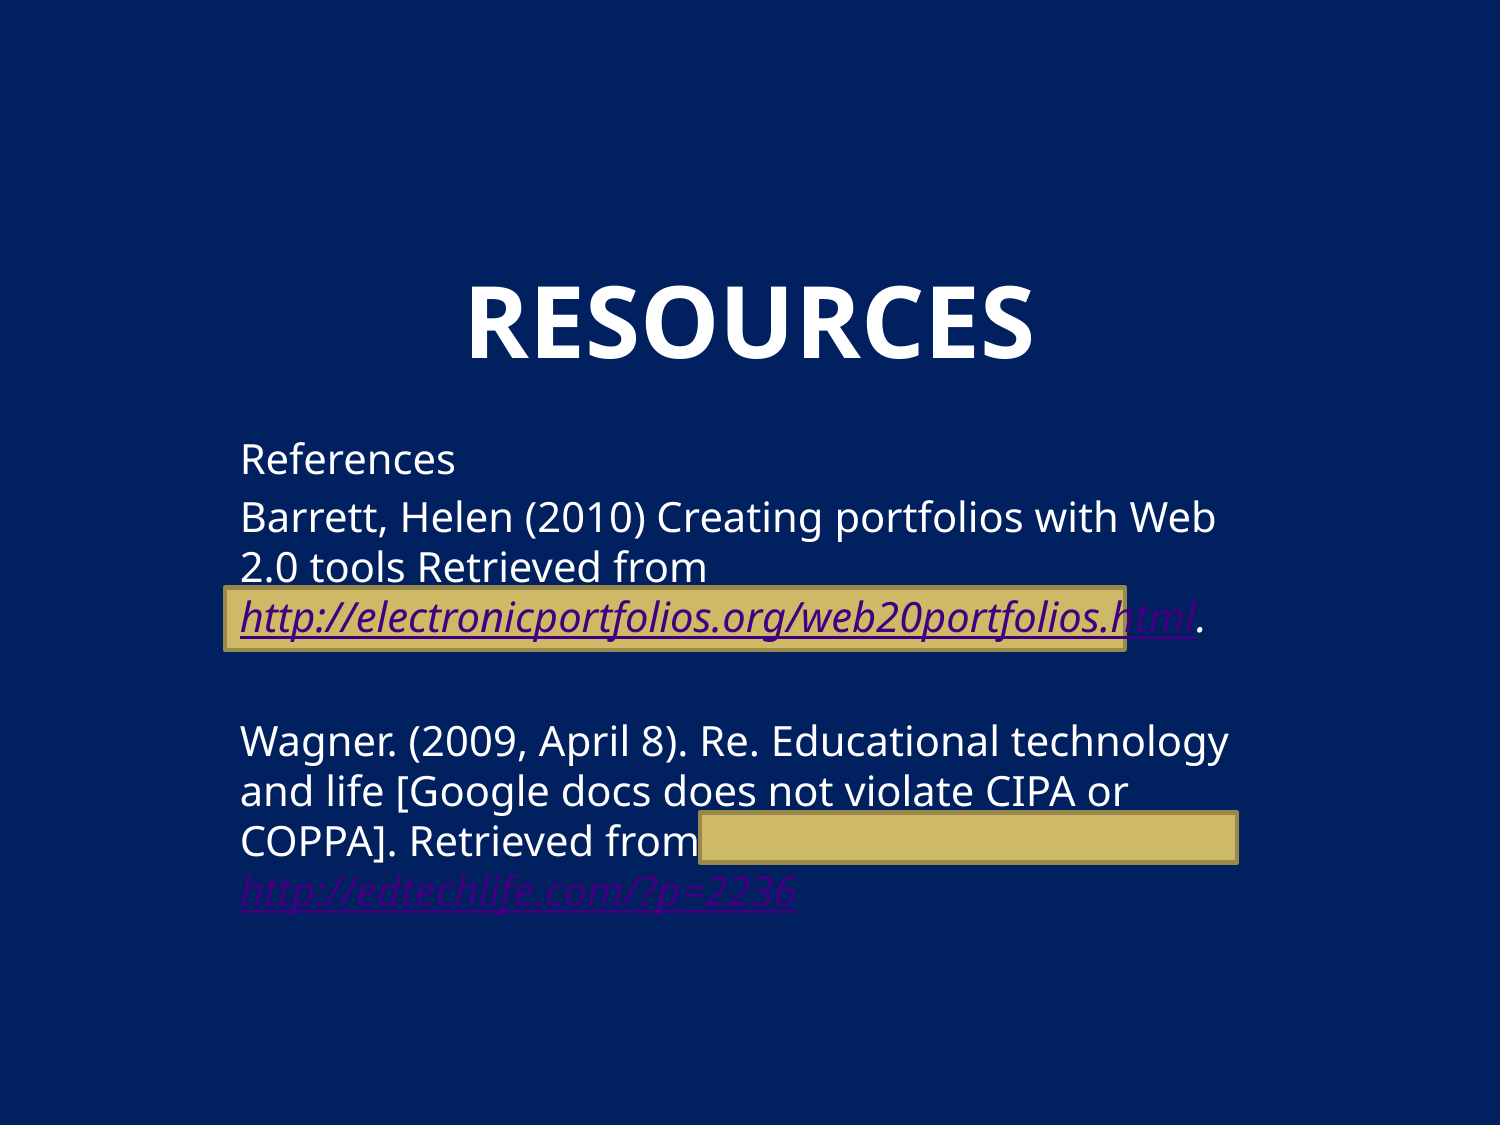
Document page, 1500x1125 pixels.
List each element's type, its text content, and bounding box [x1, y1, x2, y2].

subtitle References Barrett, Helen (2010) Creating portfolios with Web 2.0 tools Retrieved from http://electronicportfolios.org/web20portfolios.html. Wagner. (2009, April 8). Re. Educational technology and life [Google docs does not violate CIPA or COPPA]. Retrieved from http://edtechlife.com/?p=2236 [225, 425, 1275, 1013]
title Resources [112, 137, 1388, 379]
